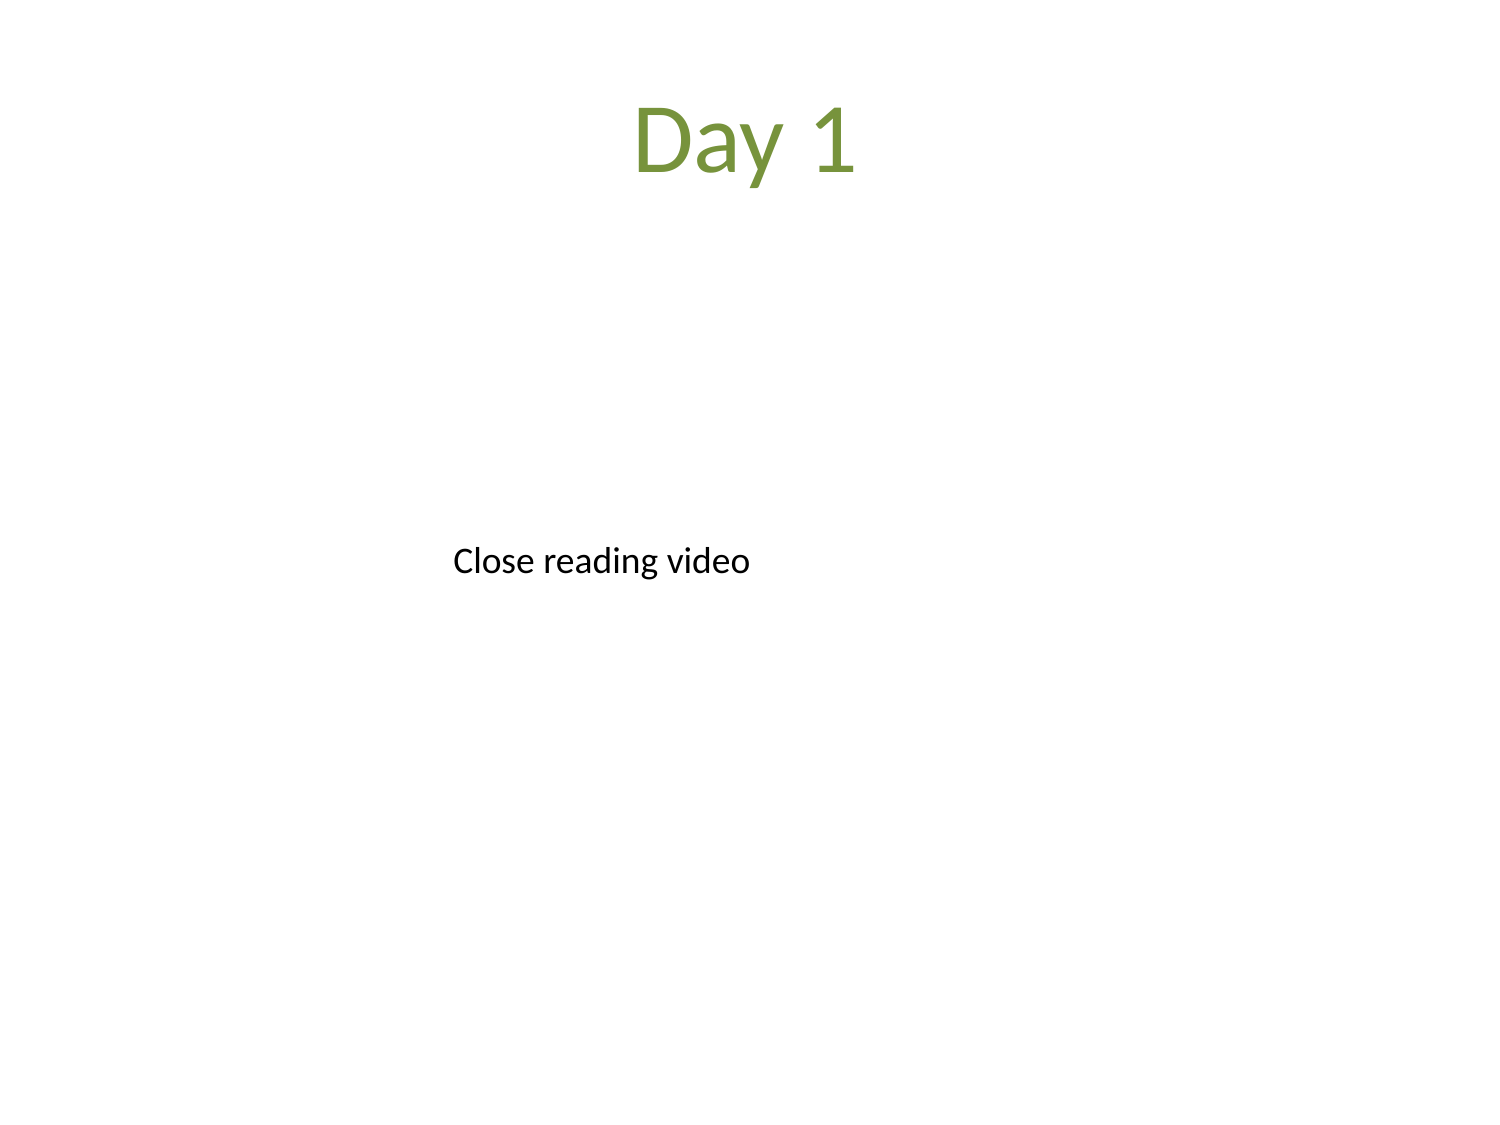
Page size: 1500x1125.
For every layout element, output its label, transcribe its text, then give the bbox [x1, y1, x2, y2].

text_box Close reading video [438, 528, 1241, 589]
text_box Day 1 [26, 65, 1465, 200]
